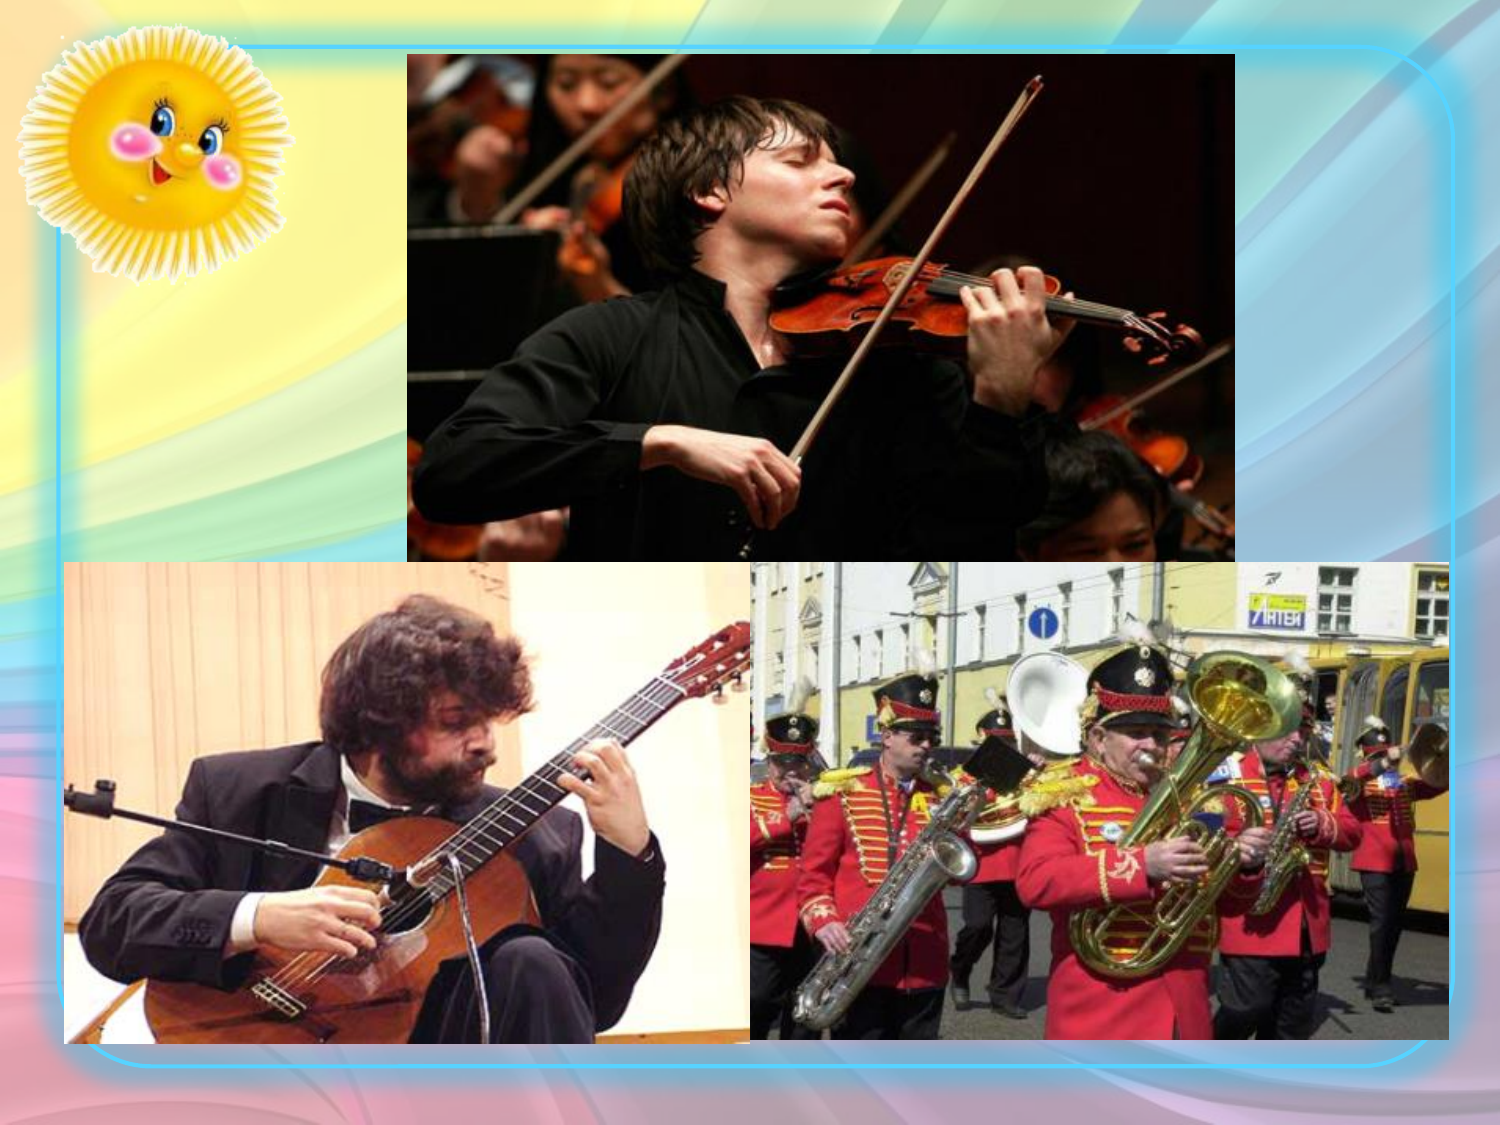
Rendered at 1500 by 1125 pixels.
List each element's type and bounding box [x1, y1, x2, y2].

picture [64, 54, 1449, 1044]
picture [11, 11, 340, 340]
